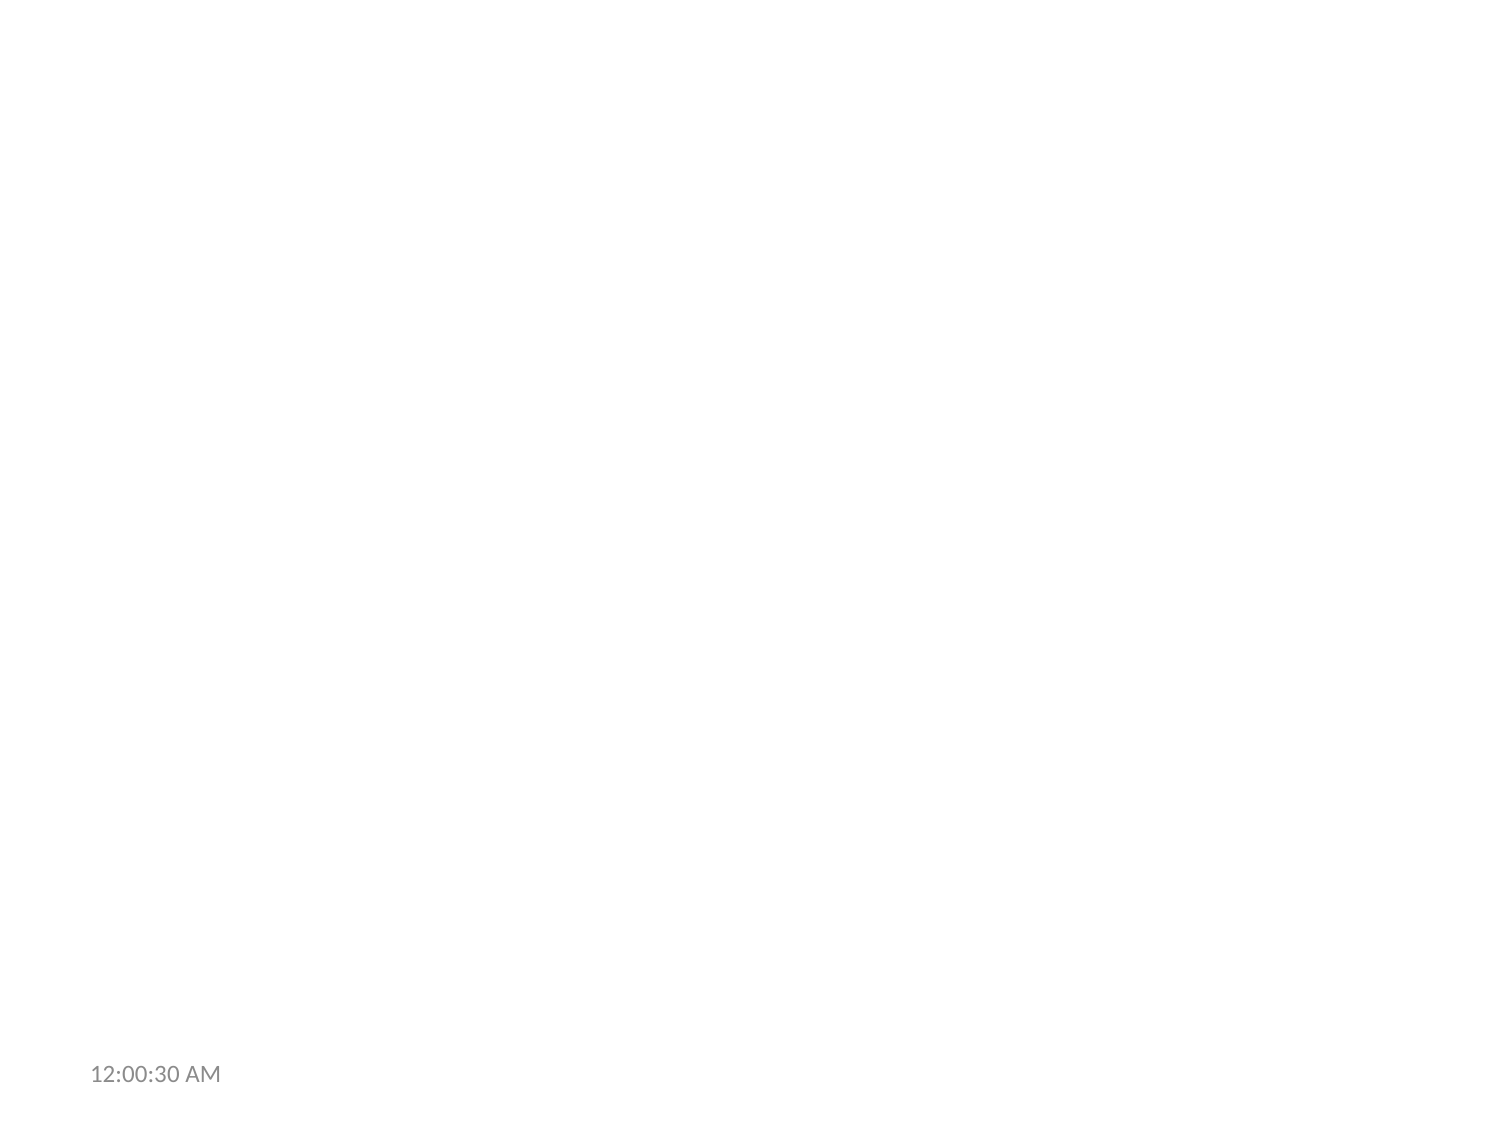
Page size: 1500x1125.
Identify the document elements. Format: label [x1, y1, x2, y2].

slide_number [75, 1042, 425, 1103]
